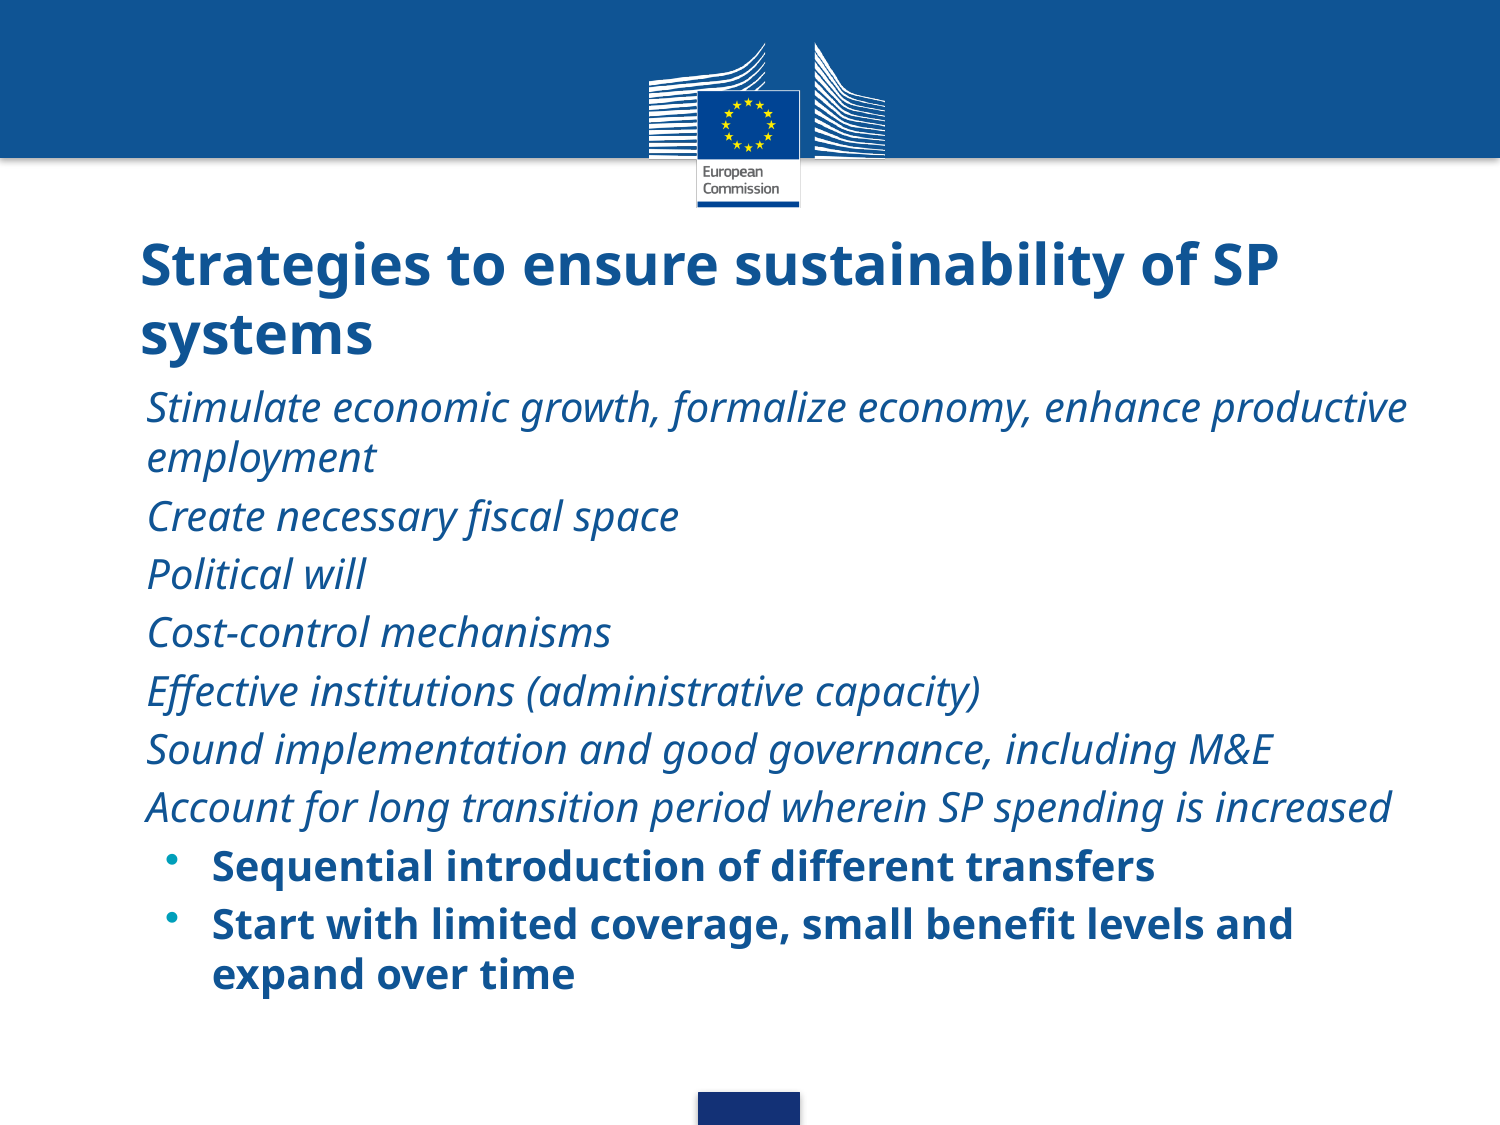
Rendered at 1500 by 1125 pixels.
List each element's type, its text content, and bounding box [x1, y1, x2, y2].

picture [649, 42, 885, 208]
list Stimulate economic growth, formalize economy, enhance productive employment Create necessary fiscal space Political will Cost-control mechanisms Effective institutions (administrative capacity) Sound implementation and good governance, including M&E Account for long transition period wherein SP spending is increased Sequential introduction of different transfers Start with limited coverage, small benefit levels and expand over time [75, 373, 1425, 1059]
title Strategies to ensure sustainability of SP systems [64, 219, 1415, 374]
